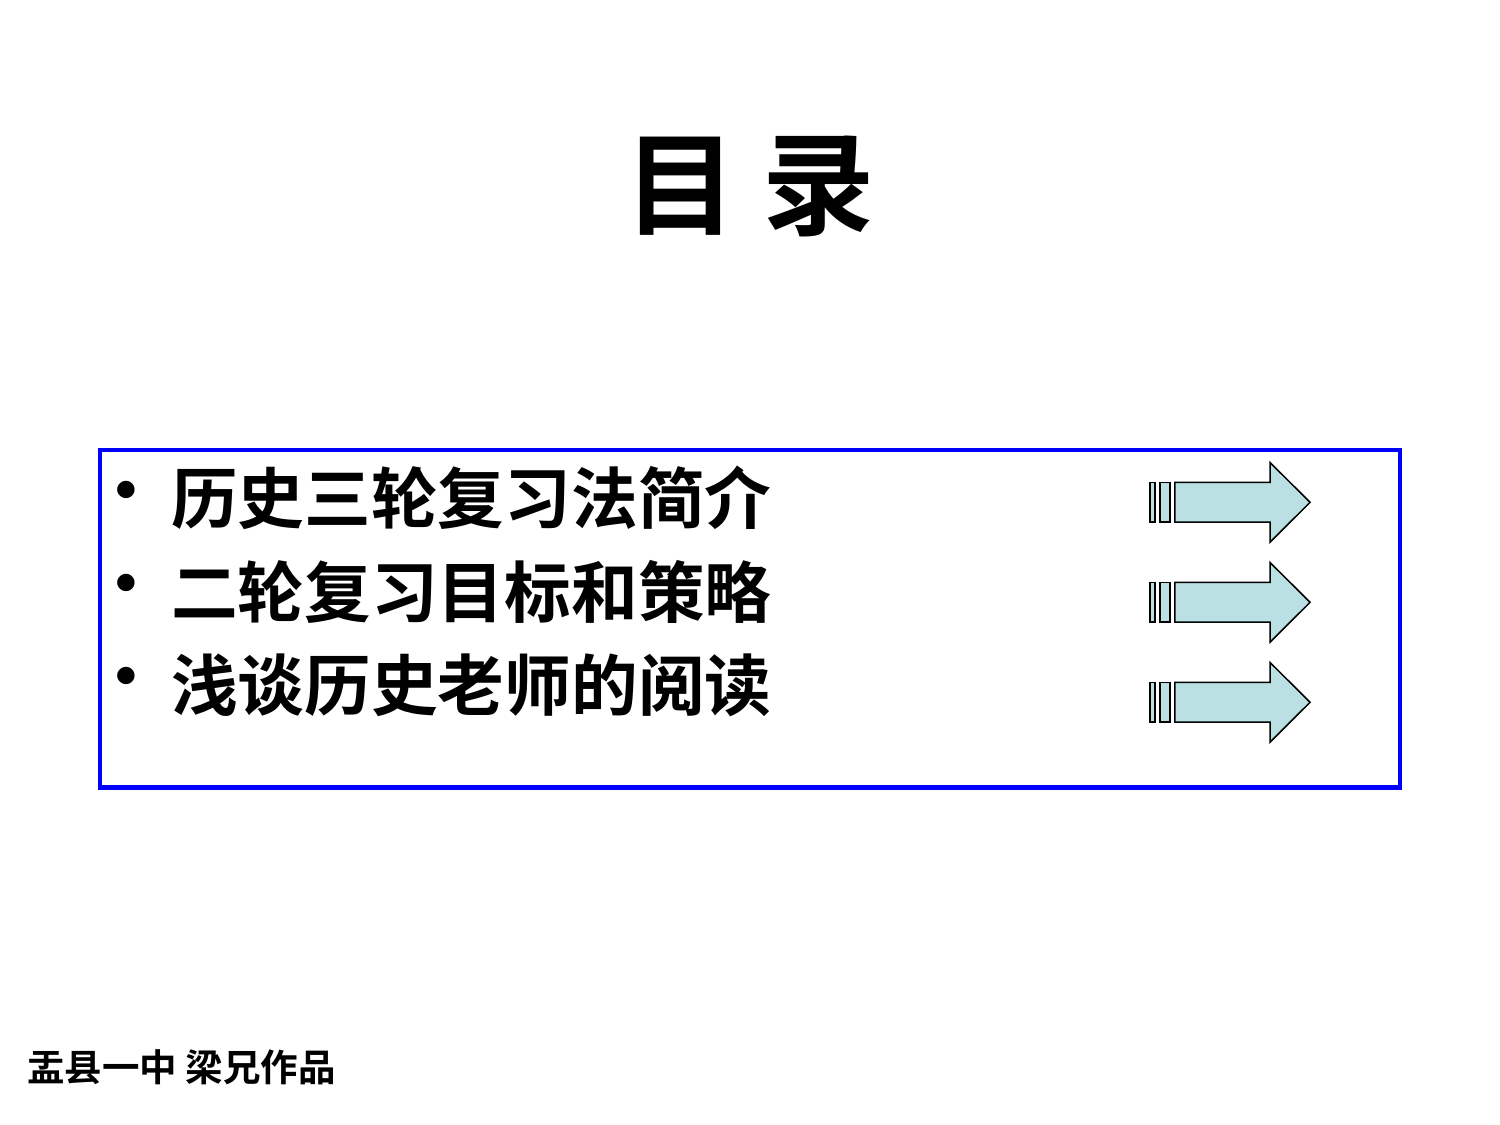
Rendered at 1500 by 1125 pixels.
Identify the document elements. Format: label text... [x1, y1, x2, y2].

text_box [1149, 582, 1155, 623]
text_box [1174, 662, 1311, 743]
text_box [1174, 562, 1311, 643]
list 历史三轮复习法简介 二轮复习目标和策略 浅谈历史老师的阅读 [99, 449, 1401, 788]
text_box [1159, 682, 1170, 723]
text_box [1149, 682, 1155, 723]
text_box [1174, 462, 1311, 543]
text_box [1159, 482, 1170, 523]
text_box [1149, 482, 1155, 523]
text_box [1159, 582, 1170, 623]
title 目 录 [74, 87, 1426, 276]
slide_number 盂县一中 梁兄作品 [12, 1036, 363, 1101]
